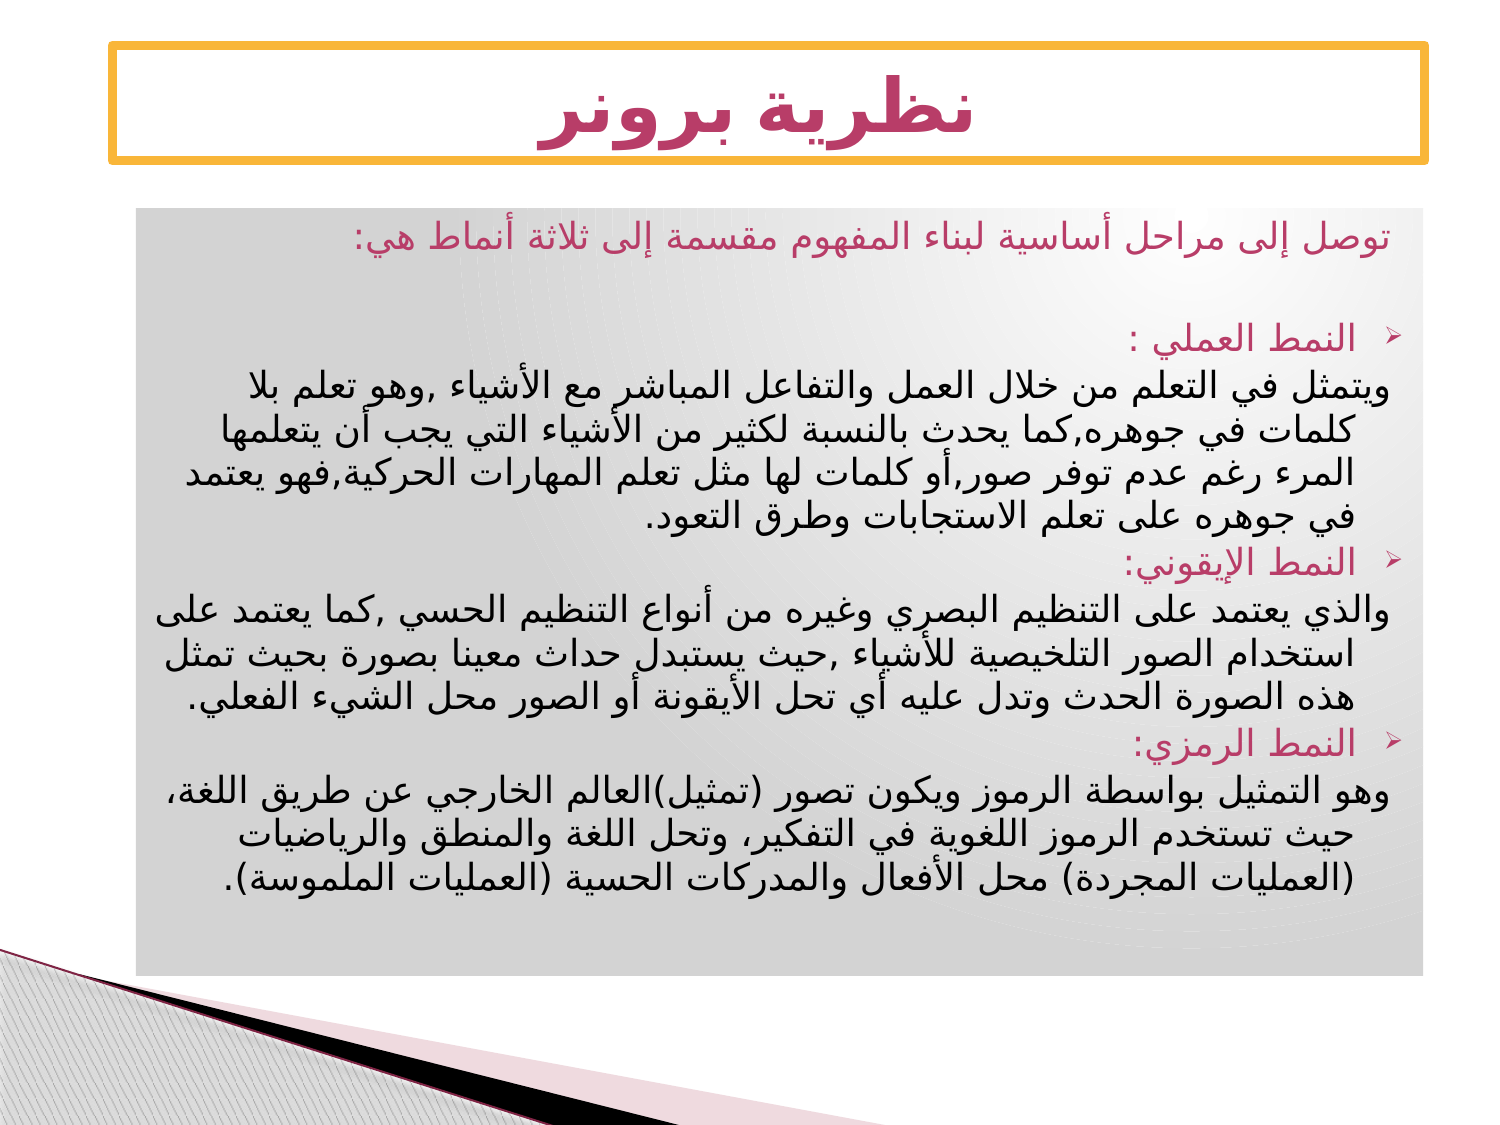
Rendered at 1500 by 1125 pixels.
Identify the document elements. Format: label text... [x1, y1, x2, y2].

list توصل إلى مراحل أساسية لبناء المفهوم مقسمة إلى ثلاثة أنماط هي: النمط العملي : ويتمثل في التعلم من خلال العمل والتفاعل المباشر مع الأشياء ,وهو تعلم بلا كلمات في جوهره,كما يحدث بالنسبة لكثير من الأشياء التي يجب أن يتعلمها المرء رغم عدم توفر صور,أو كلمات لها مثل تعلم المهارات الحركية,فهو يعتمد في جوهره على تعلم الاستجابات وطرق التعود. النمط الإيقوني: والذي يعتمد على التنظيم البصري وغيره من أنواع التنظيم الحسي ,كما يعتمد على استخدام الصور التلخيصية للأشياء ,حيث يستبدل حداث معينا بصورة بحيث تمثل هذه الصورة الحدث وتدل عليه أي تحل الأيقونة أو الصور محل الشيء الفعلي. النمط الرمزي: وهو التمثيل بواسطة الرموز ويكون تصور (تمثيل)العالم الخارجي عن طريق اللغة، حيث تستخدم الرموز اللغوية في التفكير، وتحل اللغة والمنطق والرياضيات (العمليات المجردة) محل الأفعال والمدركات الحسية (العمليات الملموسة). [135, 208, 1424, 976]
title نظرية برونر [108, 41, 1429, 165]
